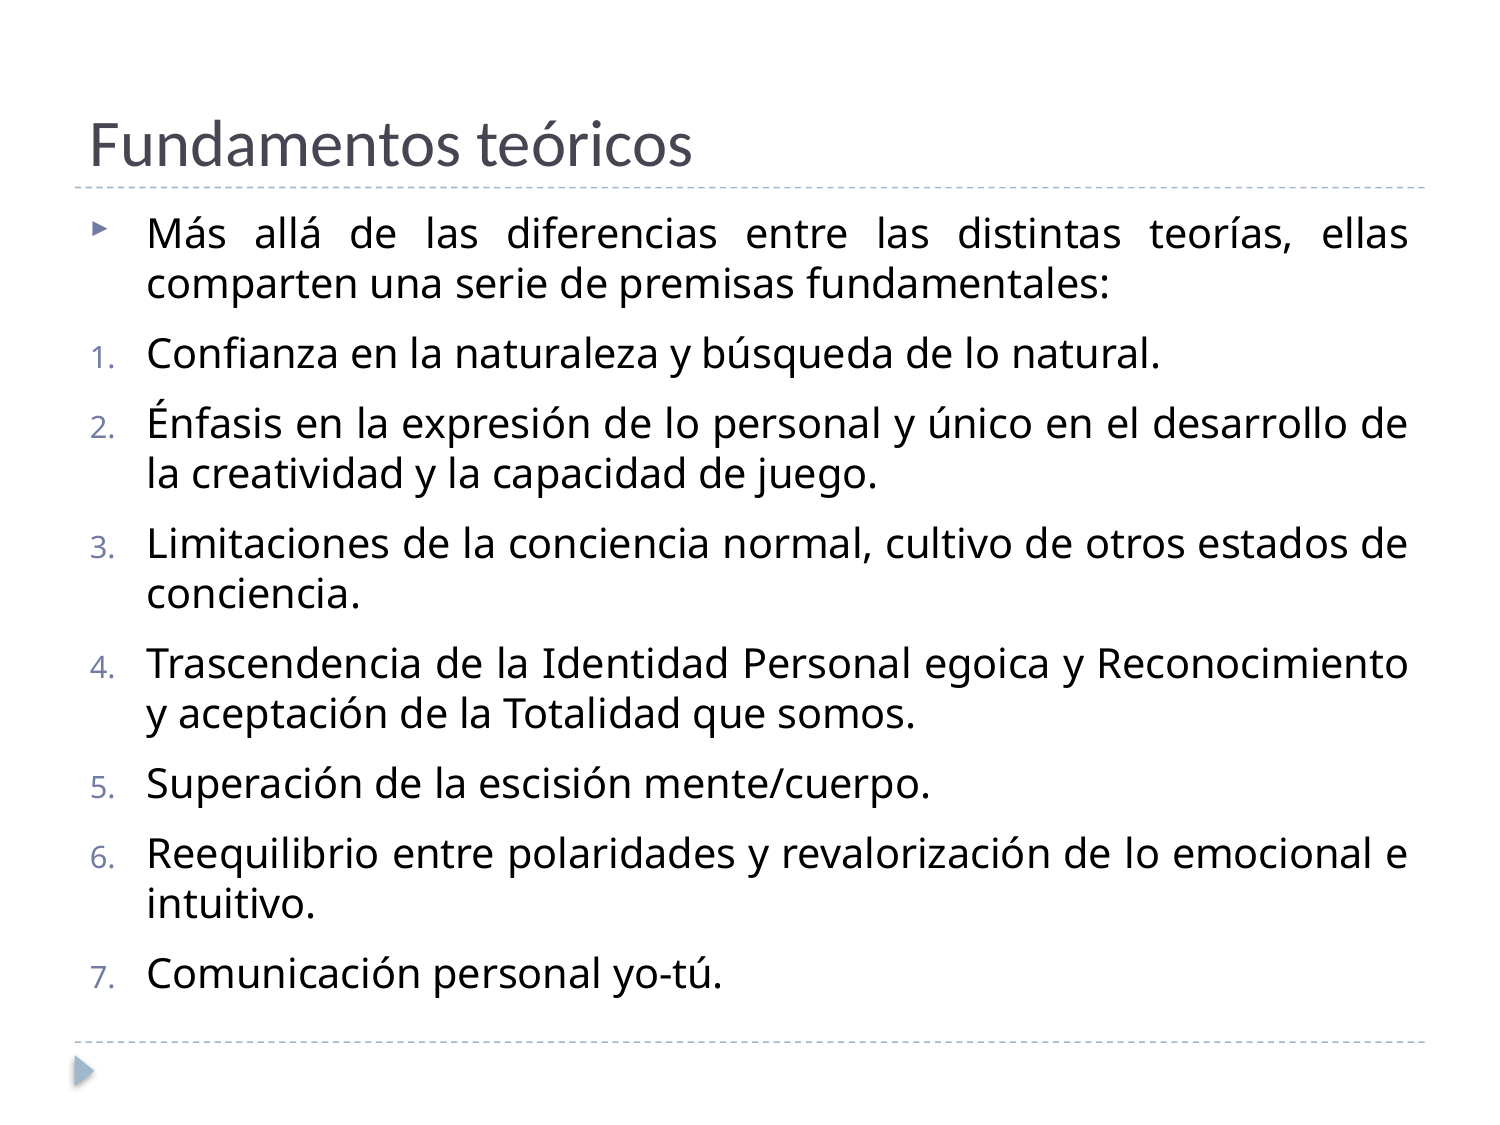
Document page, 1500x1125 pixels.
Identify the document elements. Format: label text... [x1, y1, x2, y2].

title Fundamentos teóricos [75, 24, 1425, 188]
list Más allá de las diferencias entre las distintas teorías, ellas comparten una serie de premisas fundamentales: Confianza en la naturaleza y búsqueda de lo natural. Énfasis en la expresión de lo personal y único en el desarrollo de la creatividad y la capacidad de juego. Limitaciones de la conciencia normal, cultivo de otros estados de conciencia. Trascendencia de la Identidad Personal egoica y Reconocimiento y aceptación de la Totalidad que somos. Superación de la escisión mente/cuerpo. Reequilibrio entre polaridades y revalorización de lo emocional e intuitivo. Comunicación personal yo-tú. [75, 200, 1425, 1010]
